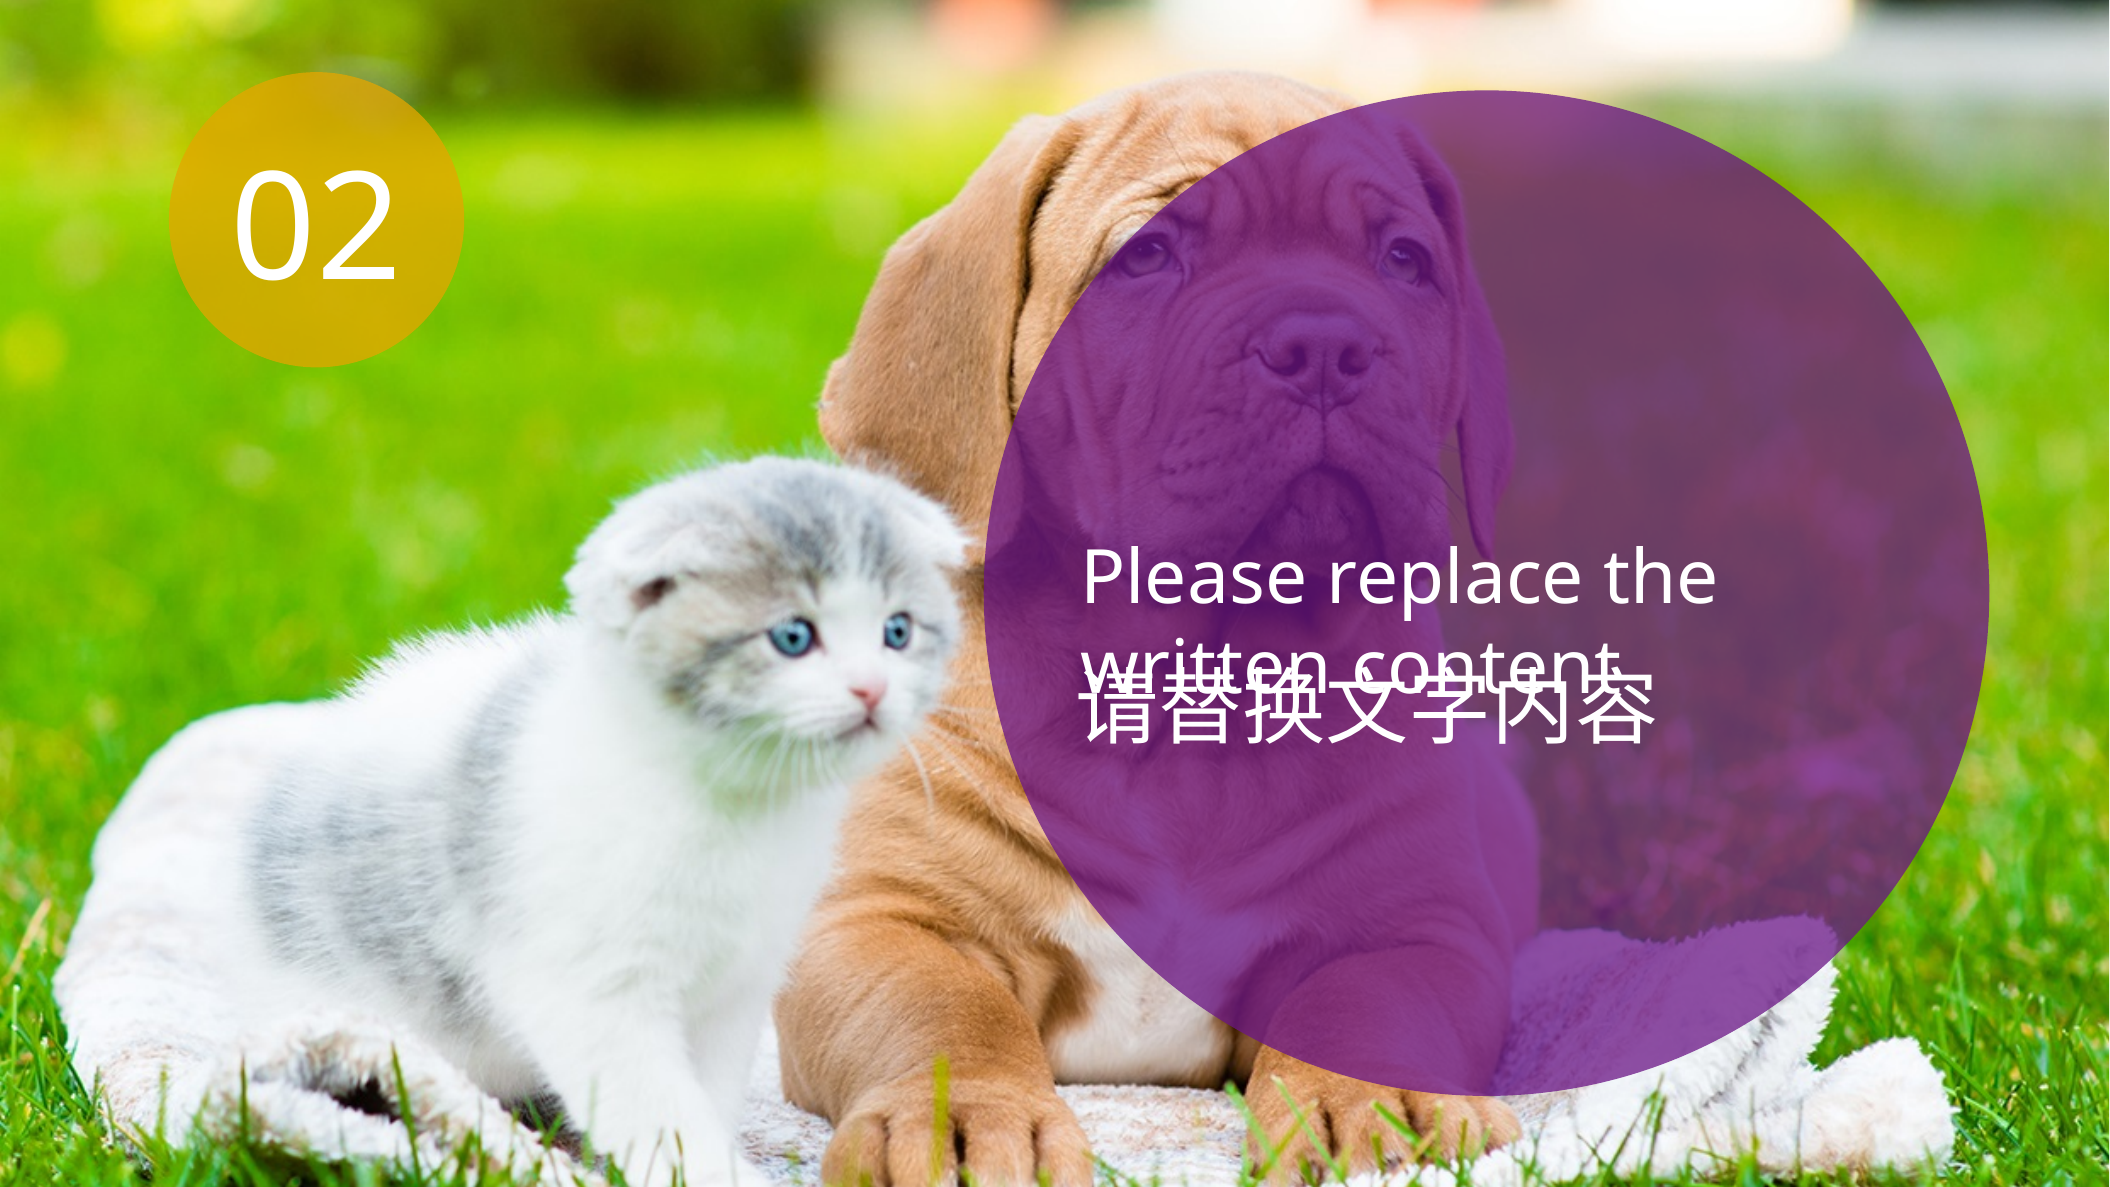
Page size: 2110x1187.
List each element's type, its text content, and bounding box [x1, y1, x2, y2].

text_box 02 [167, 71, 466, 369]
text_box [0, 0, 2110, 1187]
text_box Please replace the written content [1065, 521, 1973, 716]
text_box [982, 89, 1991, 1097]
text_box 请替换文字内容 [1033, 627, 1673, 762]
